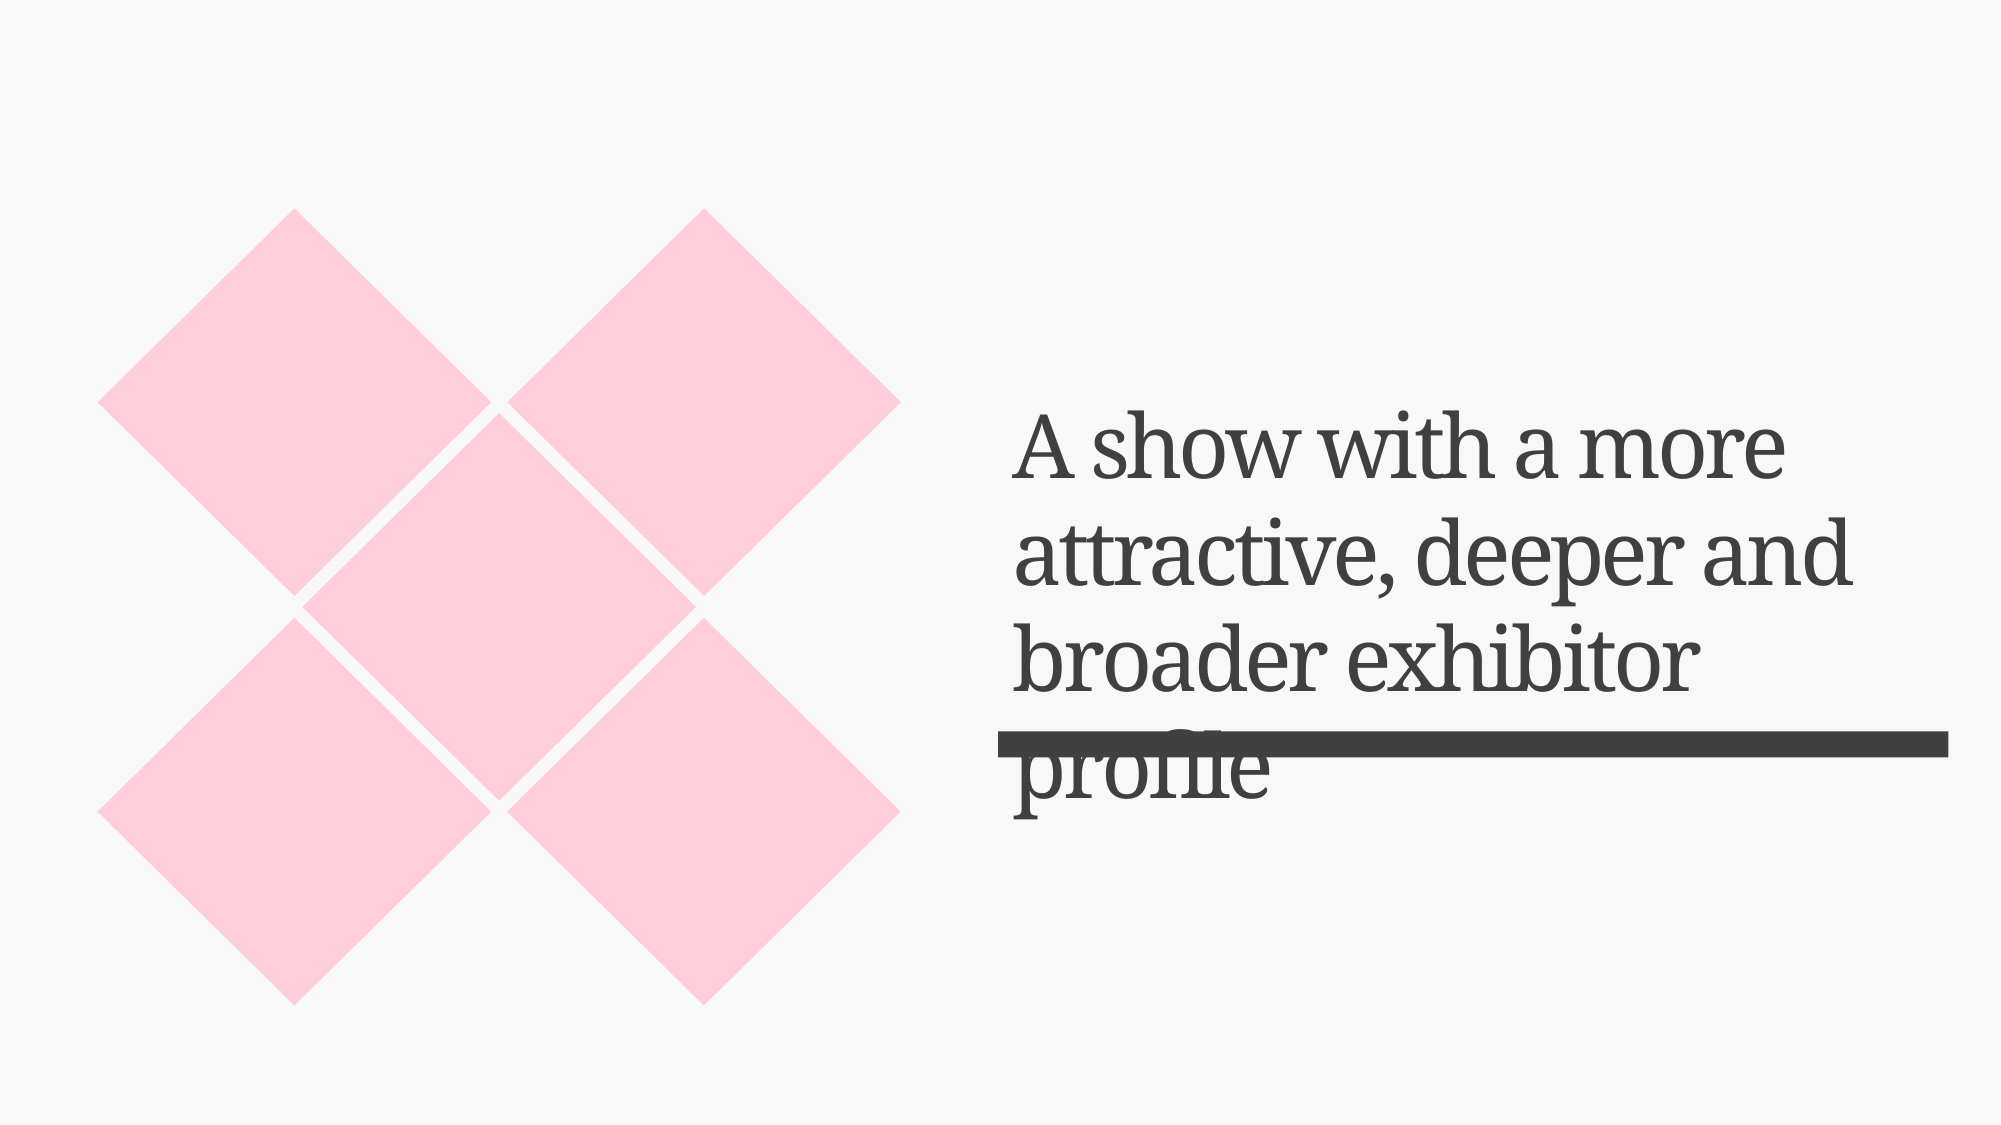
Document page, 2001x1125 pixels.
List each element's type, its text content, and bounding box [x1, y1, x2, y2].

text_box A show with a more attractive, deeper and broader exhibitor profile [998, 382, 1949, 730]
text_box [997, 730, 1949, 758]
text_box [506, 617, 901, 1006]
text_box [302, 412, 697, 801]
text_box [507, 208, 902, 597]
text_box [97, 617, 492, 1006]
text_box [97, 208, 492, 597]
text_box A show with a more attractive, deeper and broader exhibitor profile [998, 758, 1949, 824]
